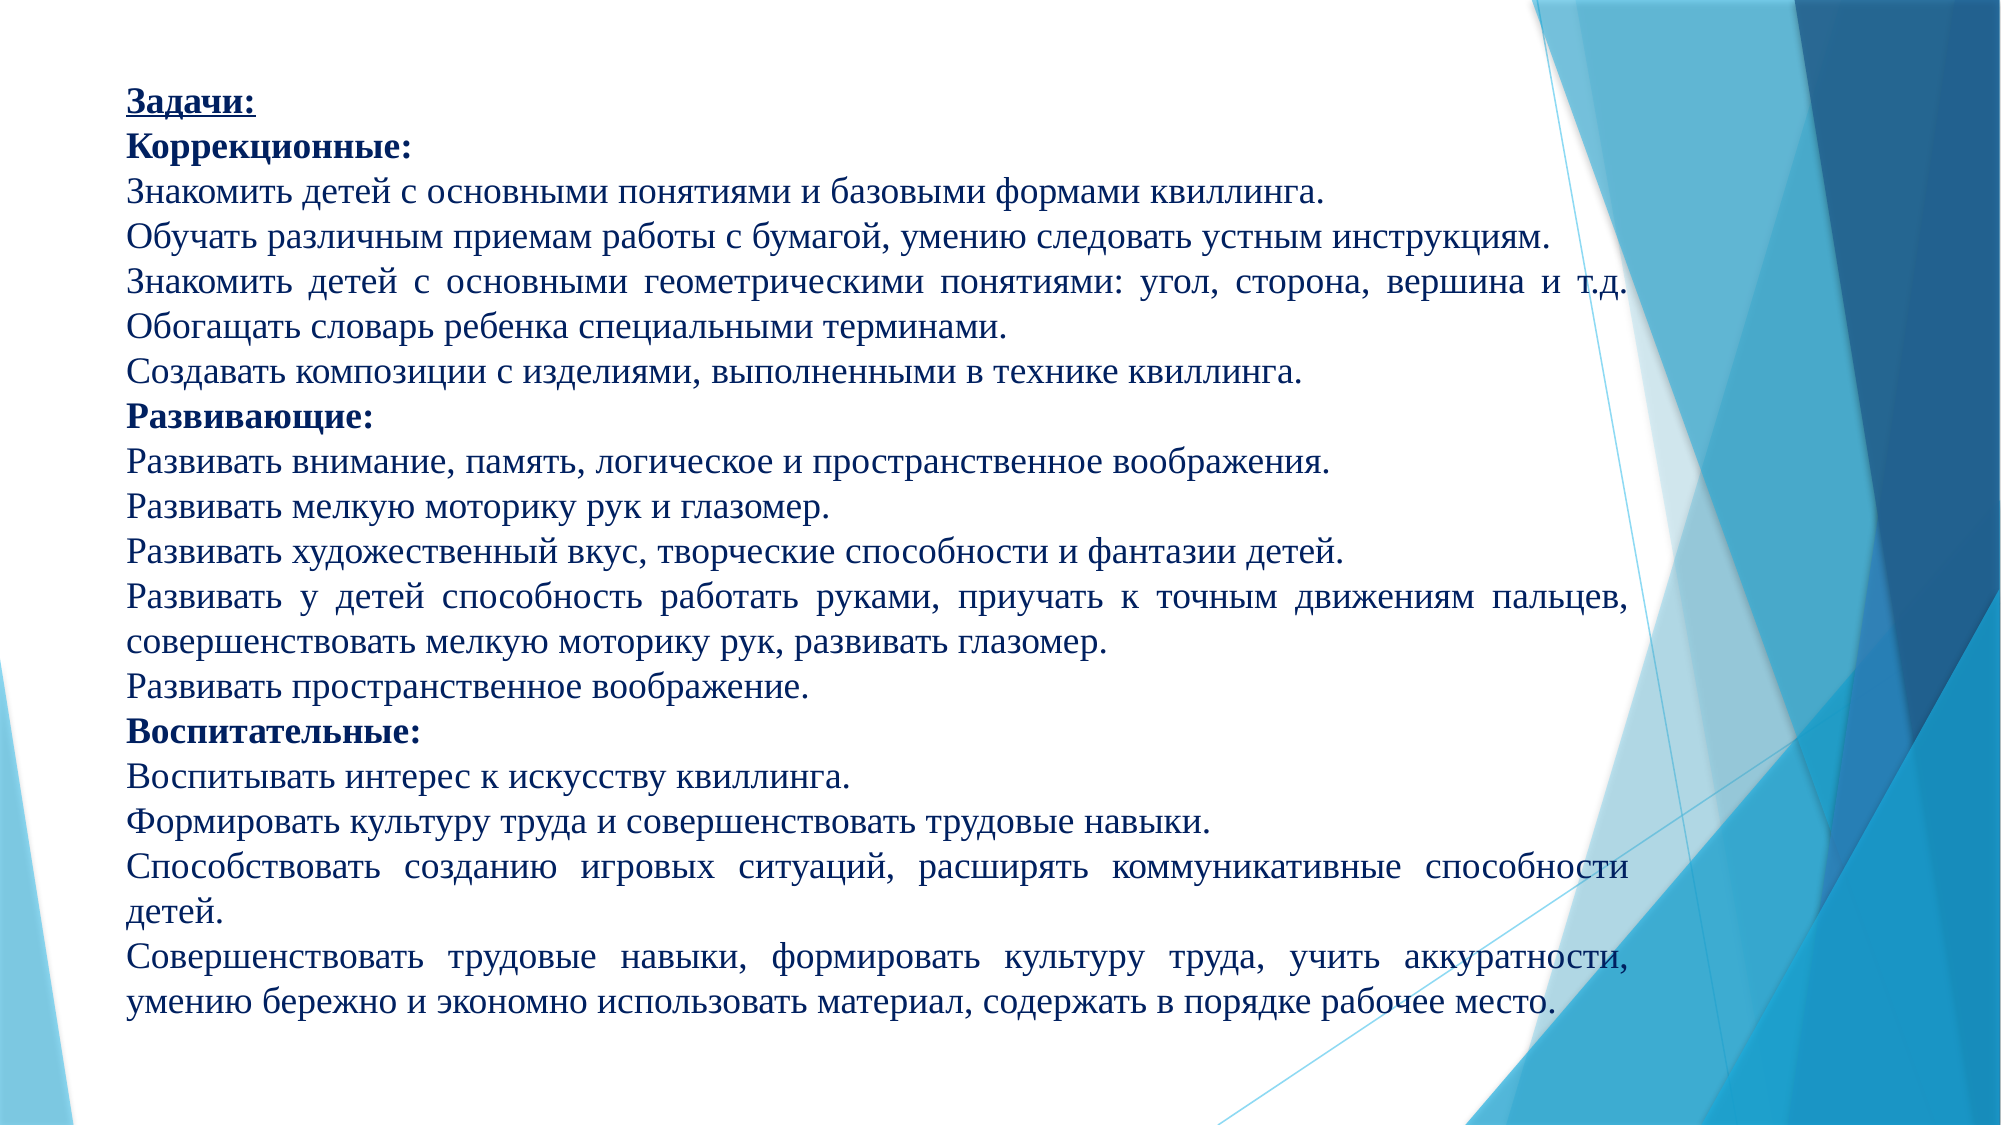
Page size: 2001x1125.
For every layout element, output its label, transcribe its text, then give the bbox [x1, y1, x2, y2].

list Задачи: Коррекционные: Знакомить детей с основными понятиями и базовыми формами квиллинга. Обучать различным приемам работы с бумагой, умению следовать устным инструкциям. Знакомить детей с основными геометрическими понятиями: угол, сторона, вершина и т.д. Обогащать словарь ребенка специальными терминами. Создавать композиции с изделиями, выполненными в технике квиллинга. Развивающие: Развивать внимание, память, логическое и пространственное воображения. Развивать мелкую моторику рук и глазомер. Развивать художественный вкус, творческие способности и фантазии детей. Развивать у детей способность работать руками, приучать к точным движениям пальцев, совершенствовать мелкую моторику рук, развивать глазомер. Развивать пространственное воображение. Воспитательные: Воспитывать интерес к искусству квиллинга. Формировать культуру труда и совершенствовать трудовые навыки. Способствовать созданию игровых ситуаций, расширять коммуникативные способности детей. Совершенствовать трудовые навыки, формировать культуру труда, учить аккуратности, умению бережно и экономно использовать материал, содержать в порядке рабочее место. [111, 68, 1646, 1032]
